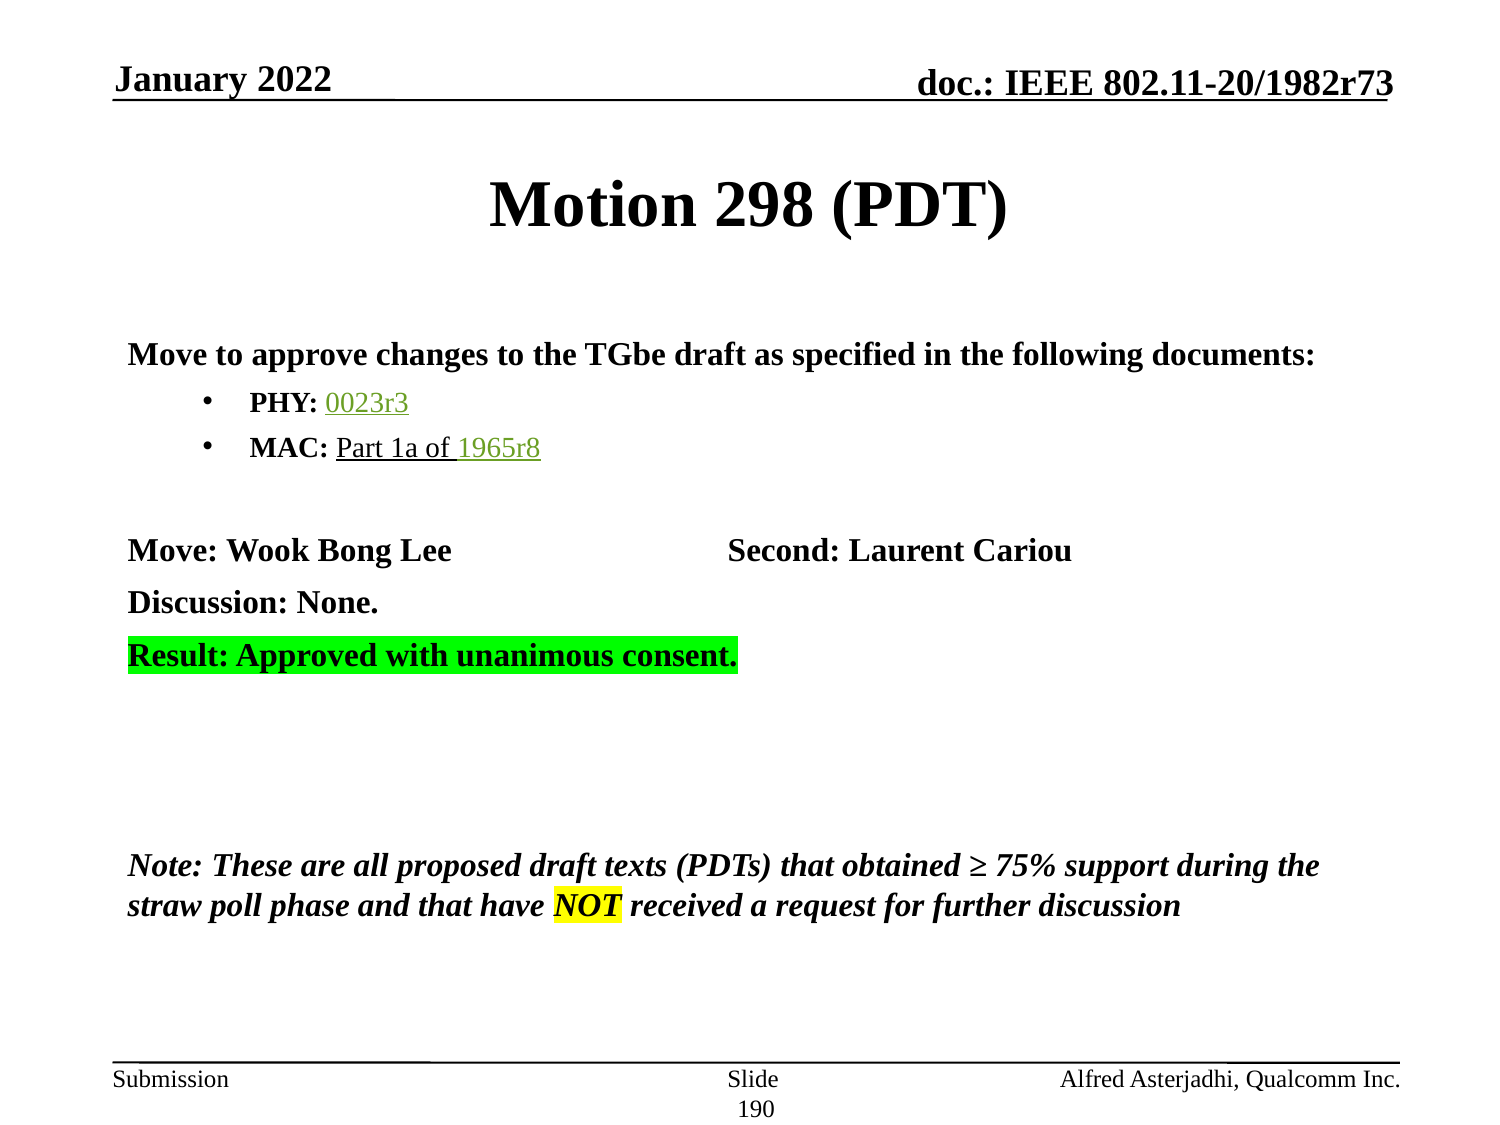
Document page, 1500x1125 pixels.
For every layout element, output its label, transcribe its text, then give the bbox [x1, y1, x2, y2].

list Move to approve changes to the TGbe draft as specified in the following documents: PHY: 0023r3 MAC: Part 1a of 1965r8 Move: Wook Bong Lee Second: Laurent Cariou Discussion: None. Result: Approved with unanimous consent. Note: These are all proposed draft texts (PDTs) that obtained ≥ 75% support during the straw poll phase and that have NOT received a request for further discussion [112, 324, 1388, 1063]
slide_number Slide 190 [712, 1061, 800, 1123]
footer Alfred Asterjadhi, Qualcomm Inc. [878, 1061, 1402, 1093]
title Motion 298 (PDT) [112, 112, 1388, 288]
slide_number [114, 54, 423, 100]
